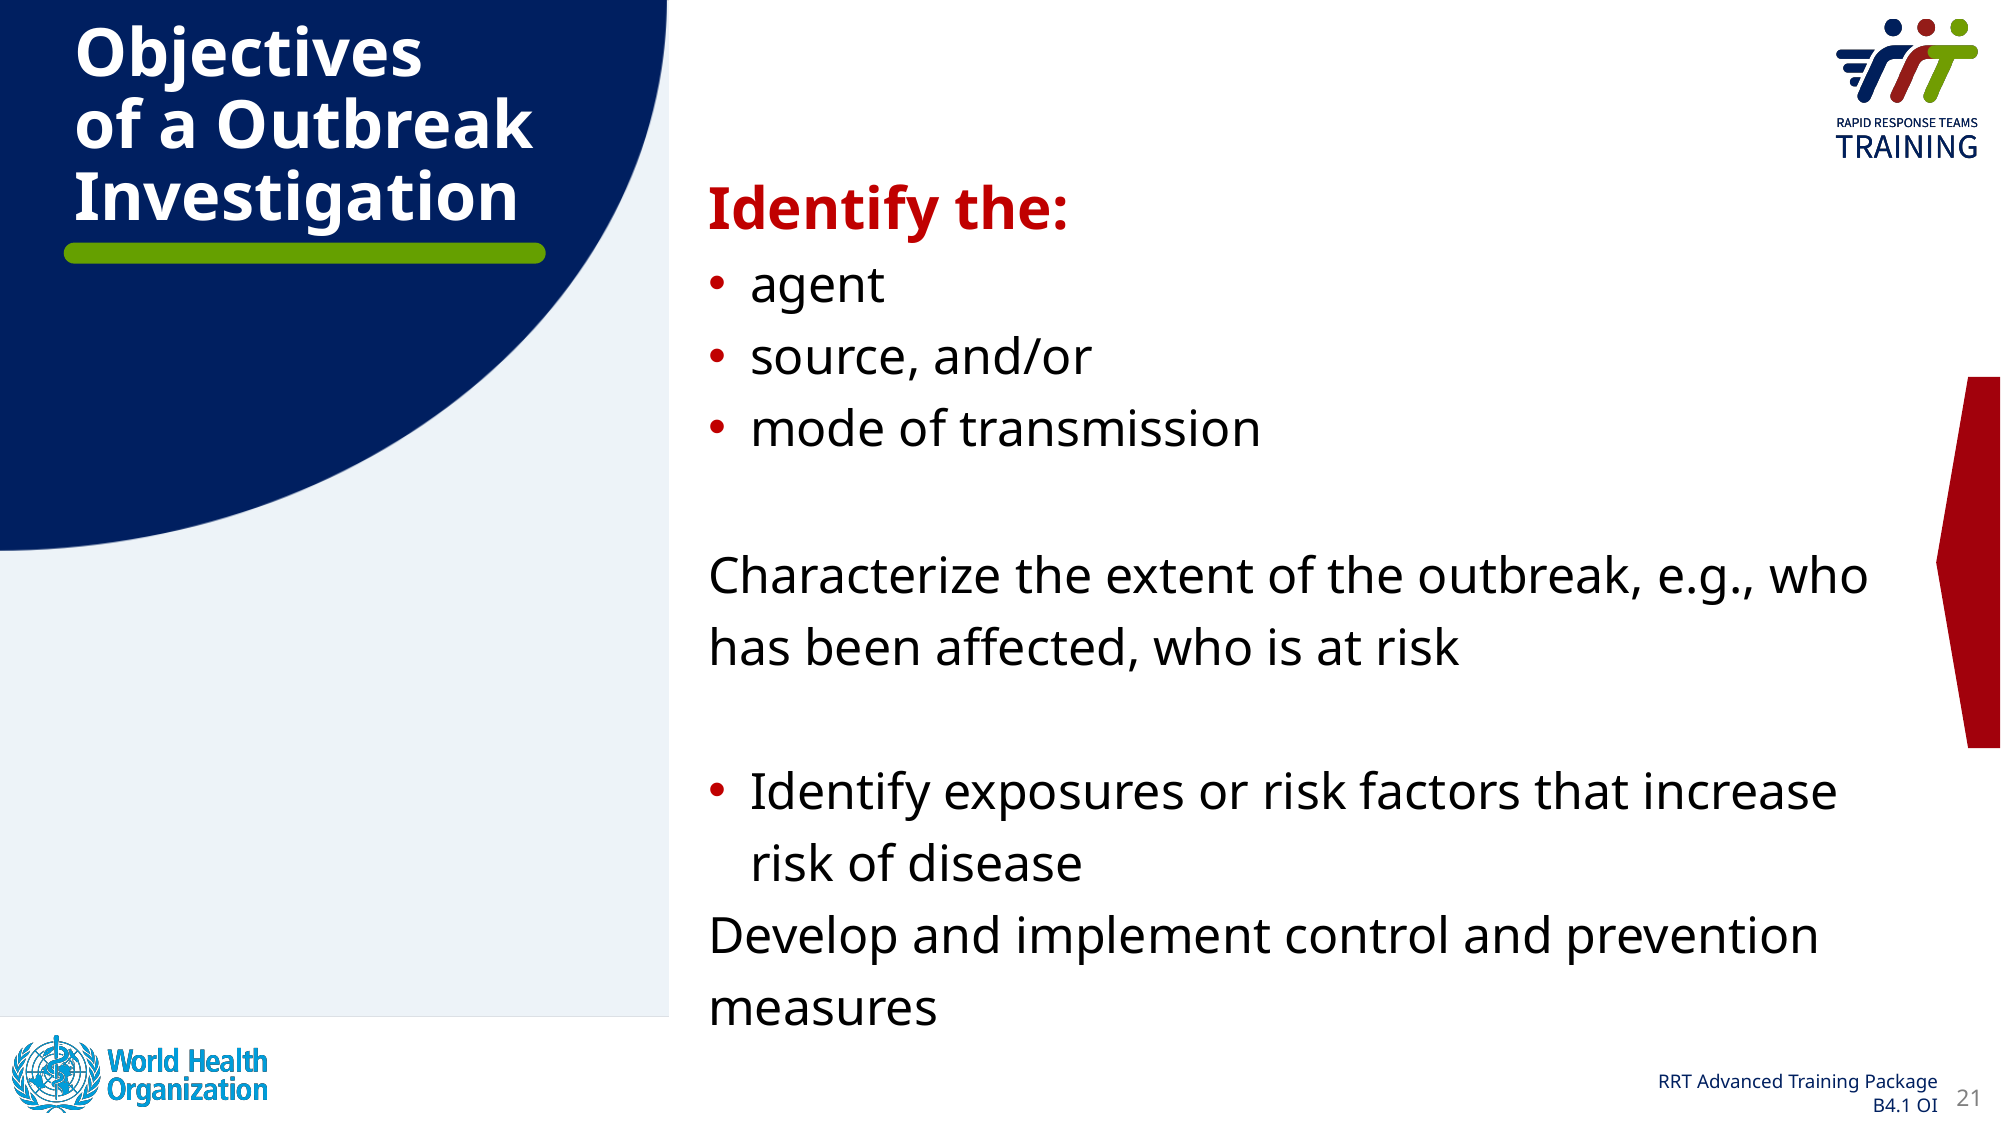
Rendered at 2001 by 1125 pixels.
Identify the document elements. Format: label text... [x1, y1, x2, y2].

picture [71, 1053, 90, 1091]
picture [36, 1088, 78, 1105]
picture [0, 0, 669, 1018]
picture [22, 1062, 26, 1077]
picture [59, 1035, 267, 1113]
text_box [63, 242, 546, 264]
picture [34, 1054, 43, 1078]
picture [40, 1062, 47, 1070]
picture [46, 1056, 54, 1062]
title Objectives of a Outbreak Investigation [66, 0, 689, 254]
picture [12, 1035, 54, 1068]
picture [30, 1083, 37, 1091]
picture [12, 1083, 48, 1113]
picture [24, 1054, 36, 1087]
picture [50, 1108, 62, 1113]
picture [1835, 19, 1978, 167]
list Identify the: agent source, and/or mode of transmission Characterize the extent of the outbreak, e.g., who has been affected, who is at risk Identify exposures or risk factors that increase risk of disease Develop and implement control and prevention measures [700, 148, 1937, 976]
